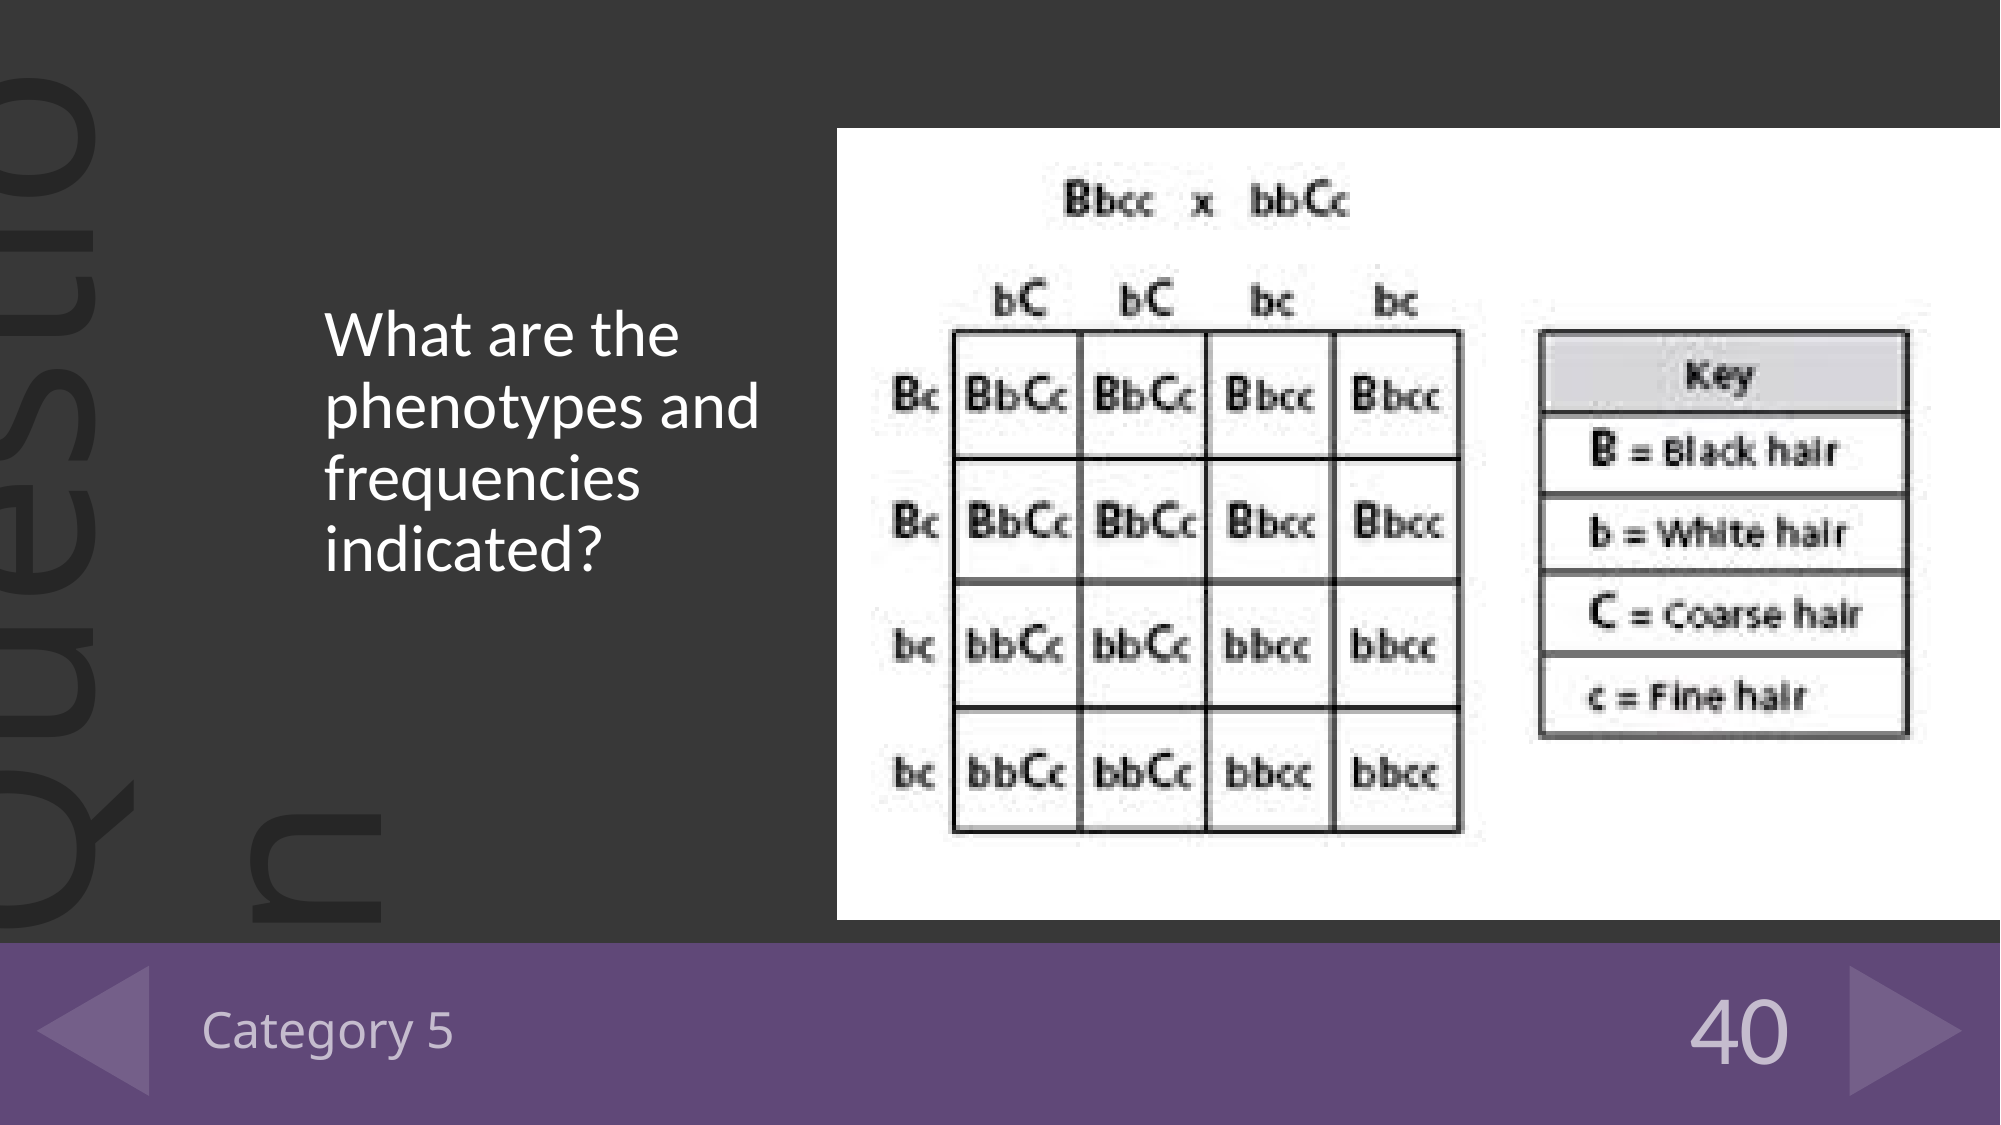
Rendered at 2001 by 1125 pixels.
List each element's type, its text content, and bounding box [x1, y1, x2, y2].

list What are the phenotypes and frequencies indicated? [309, 128, 837, 757]
picture [837, 128, 2000, 920]
title Category 5 [185, 967, 1494, 1097]
list 40 [1494, 967, 1806, 1097]
